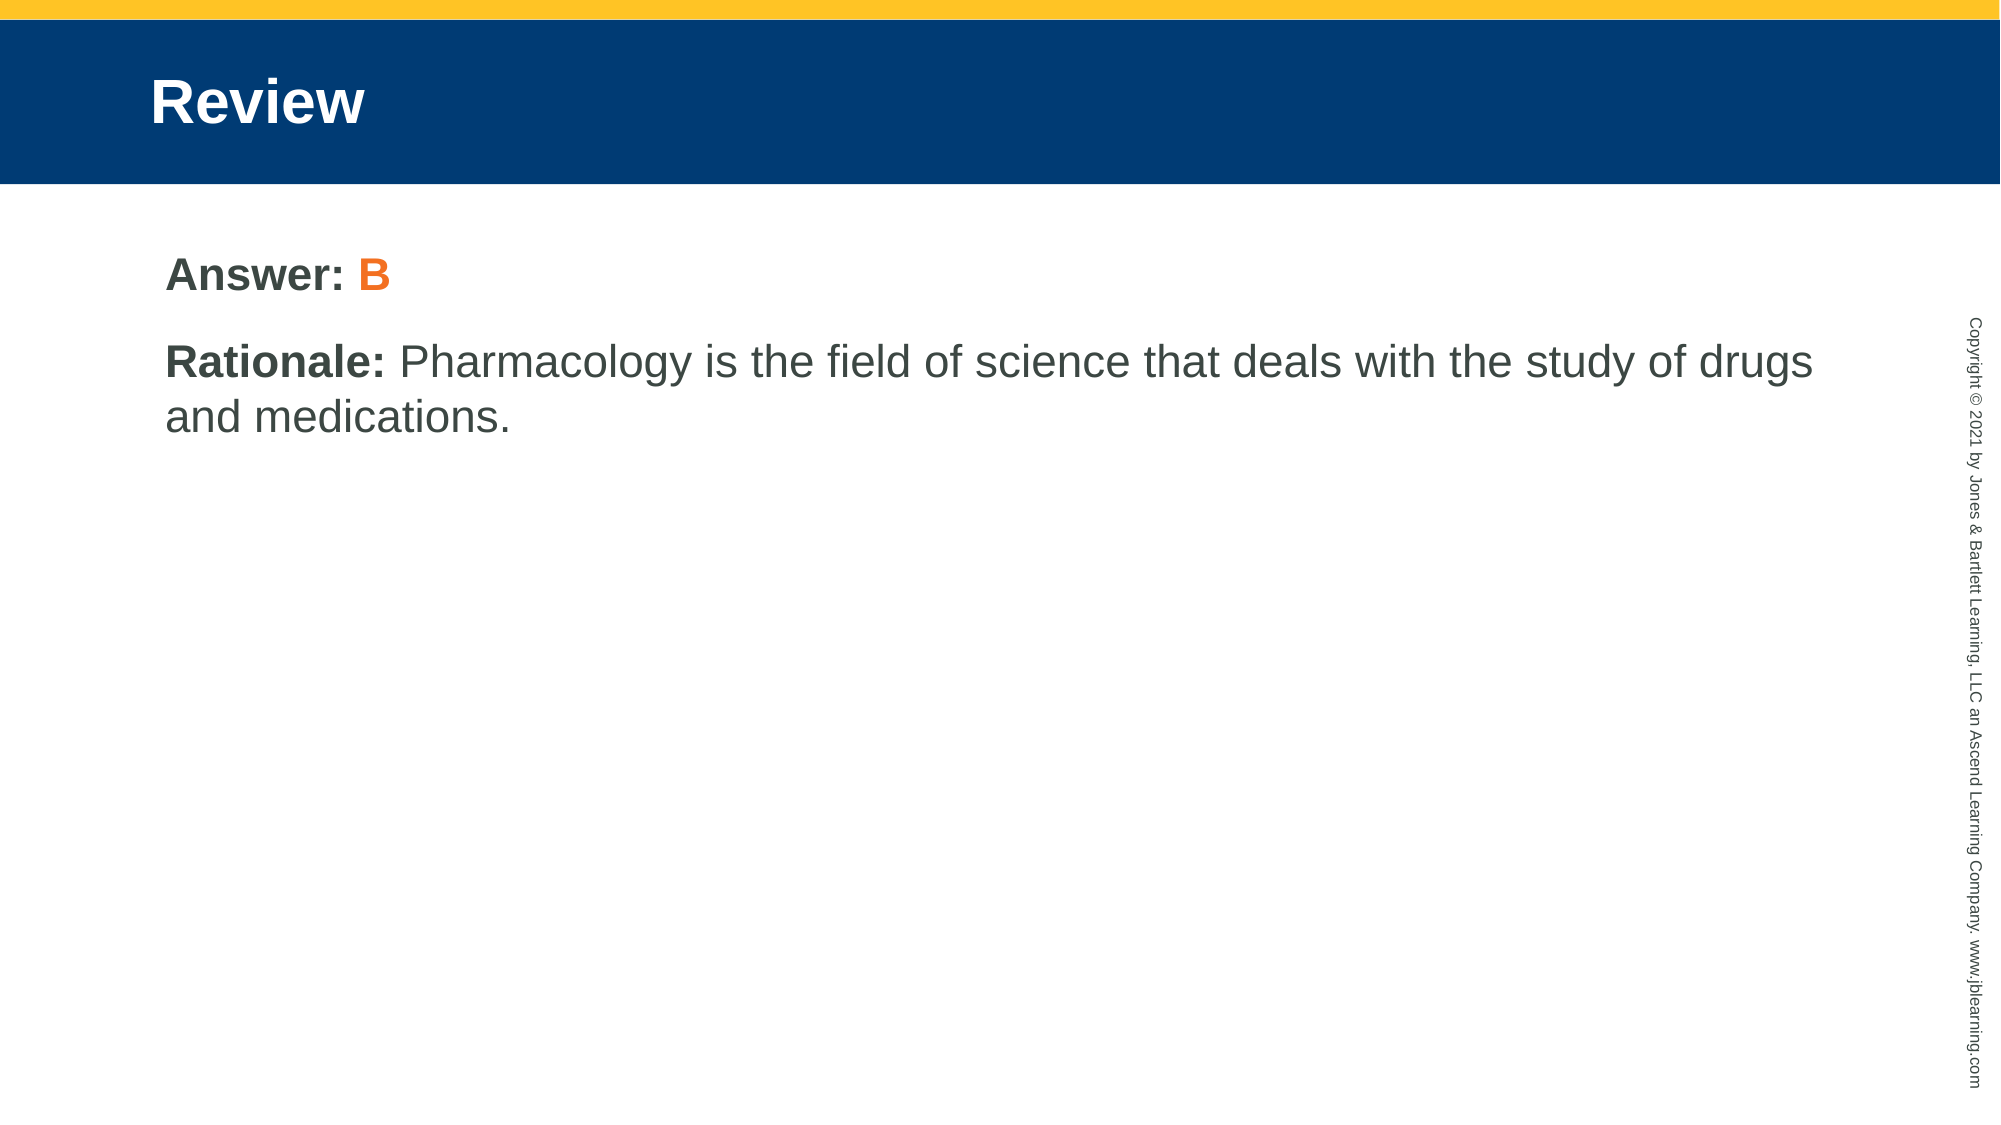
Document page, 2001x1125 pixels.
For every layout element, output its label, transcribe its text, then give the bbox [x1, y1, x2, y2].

title Review [0, 19, 2000, 185]
list Answer: B Rationale: Pharmacology is the field of science that deals with the study of drugs and medications. [150, 237, 1850, 1025]
